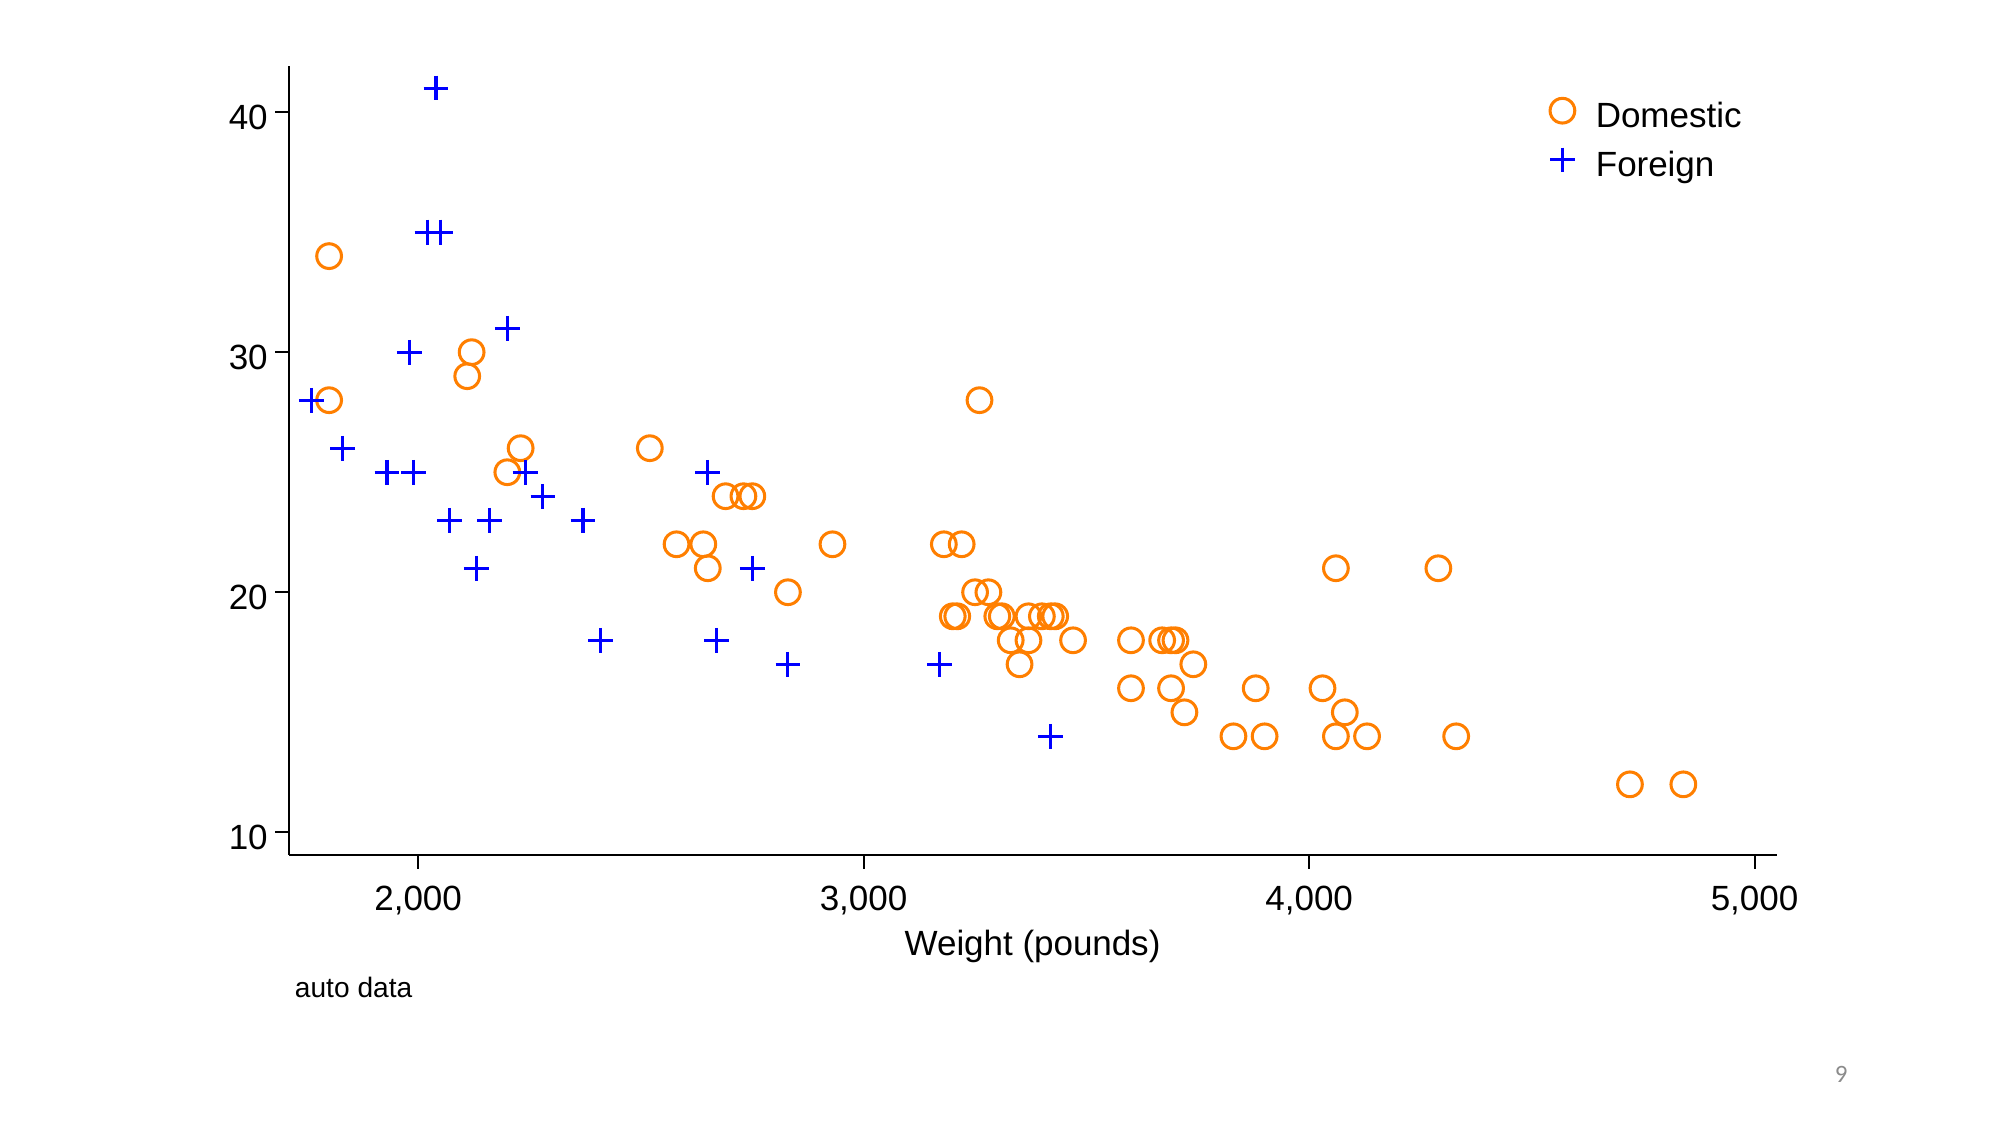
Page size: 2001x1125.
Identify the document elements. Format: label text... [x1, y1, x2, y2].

slide_number 9 [1412, 1042, 1863, 1103]
picture [124, 30, 1812, 1043]
